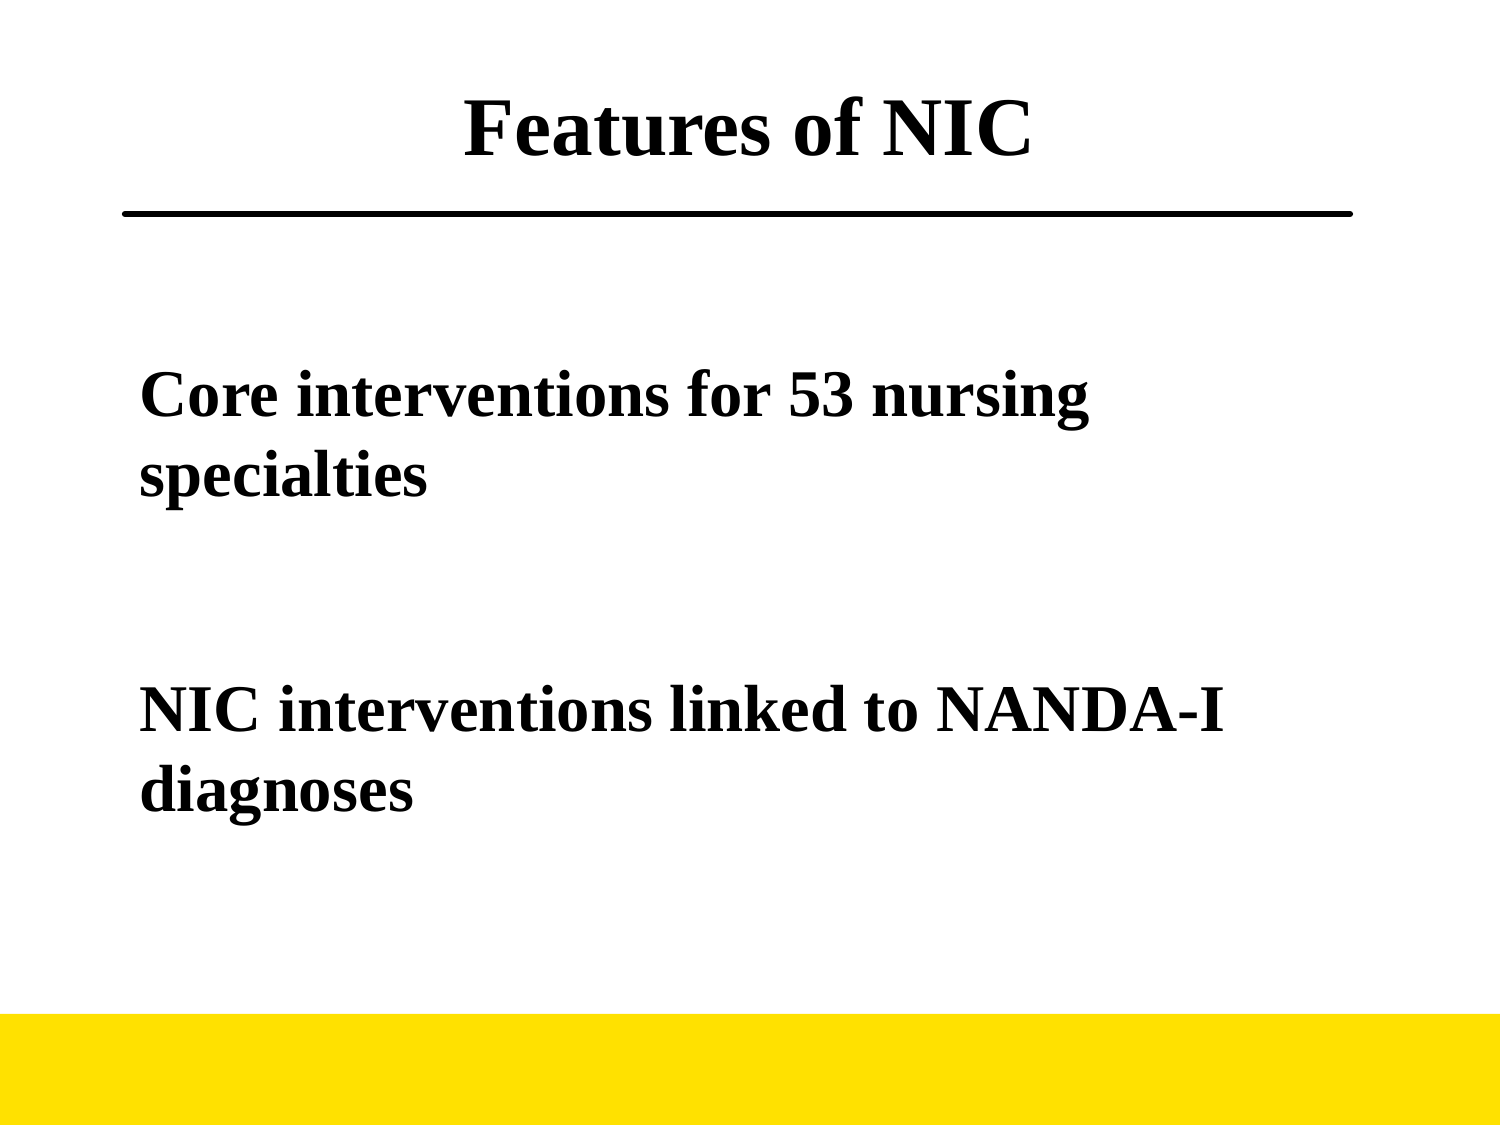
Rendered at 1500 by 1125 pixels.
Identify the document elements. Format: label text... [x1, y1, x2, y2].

list Core interventions for 53 nursing specialties NIC interventions linked to NANDA-I diagnoses [125, 224, 1363, 1005]
title Features of NIC [75, 45, 1425, 200]
